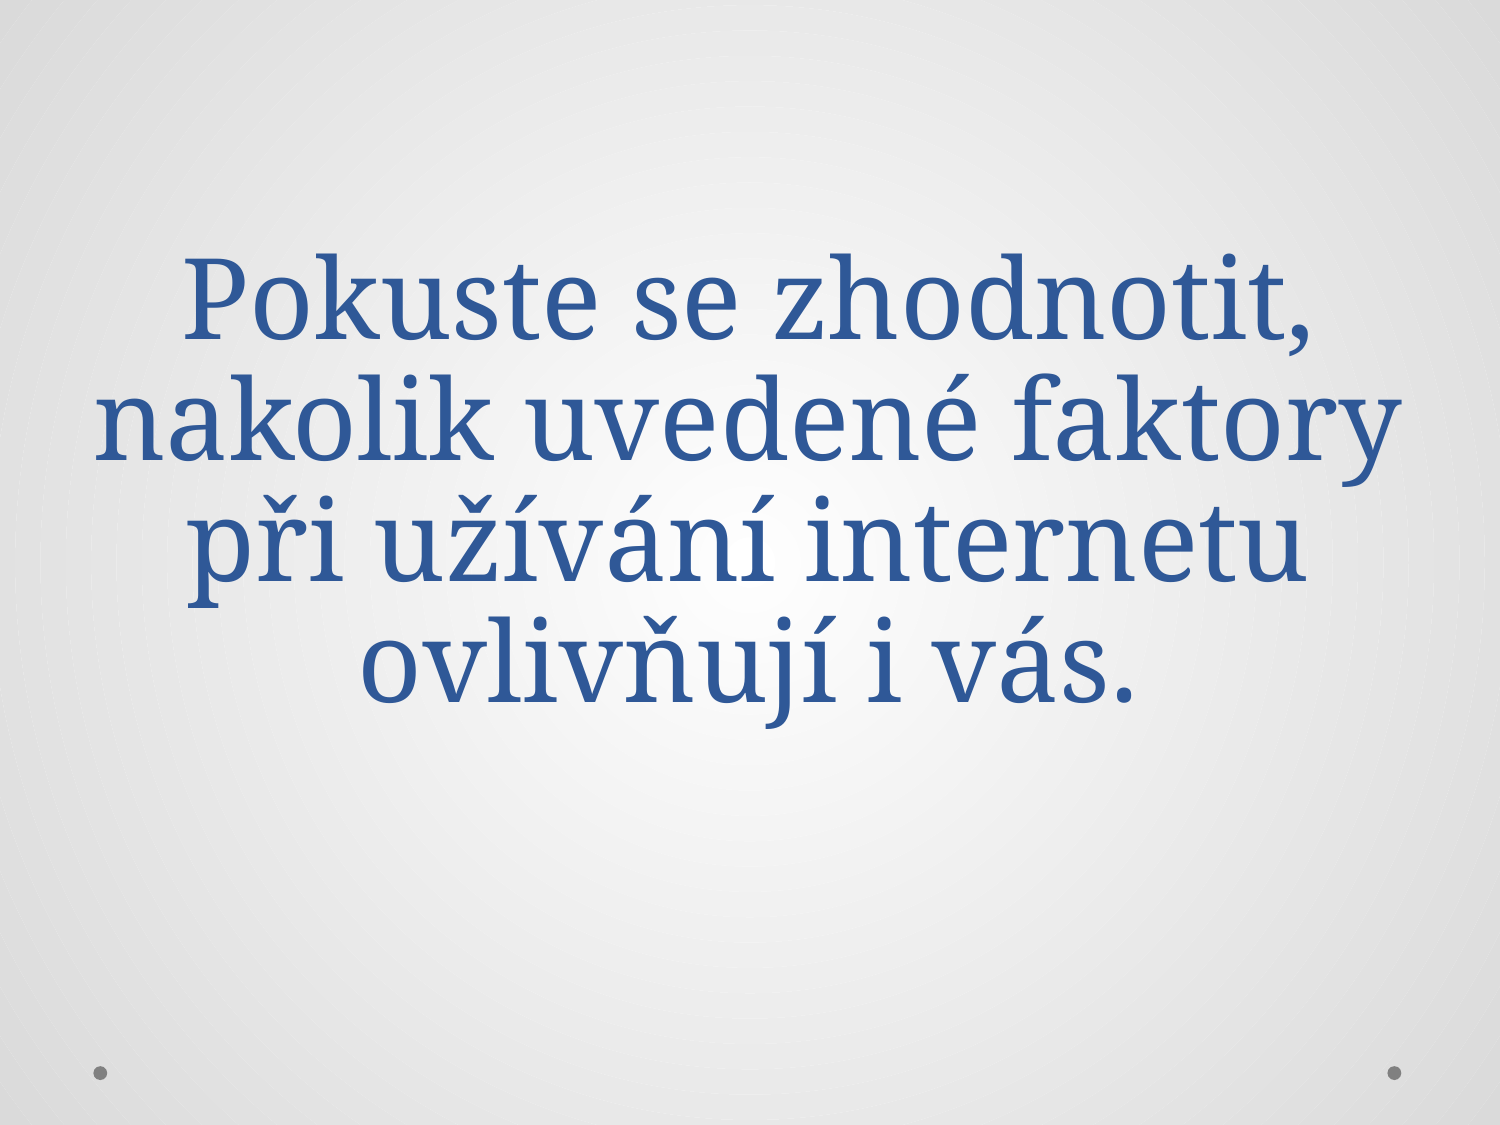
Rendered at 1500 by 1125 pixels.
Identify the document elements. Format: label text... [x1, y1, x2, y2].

title Pokuste se zhodnotit, nakolik uvedené faktory při užívání internetu ovlivňují i vás. [0, 137, 1499, 854]
